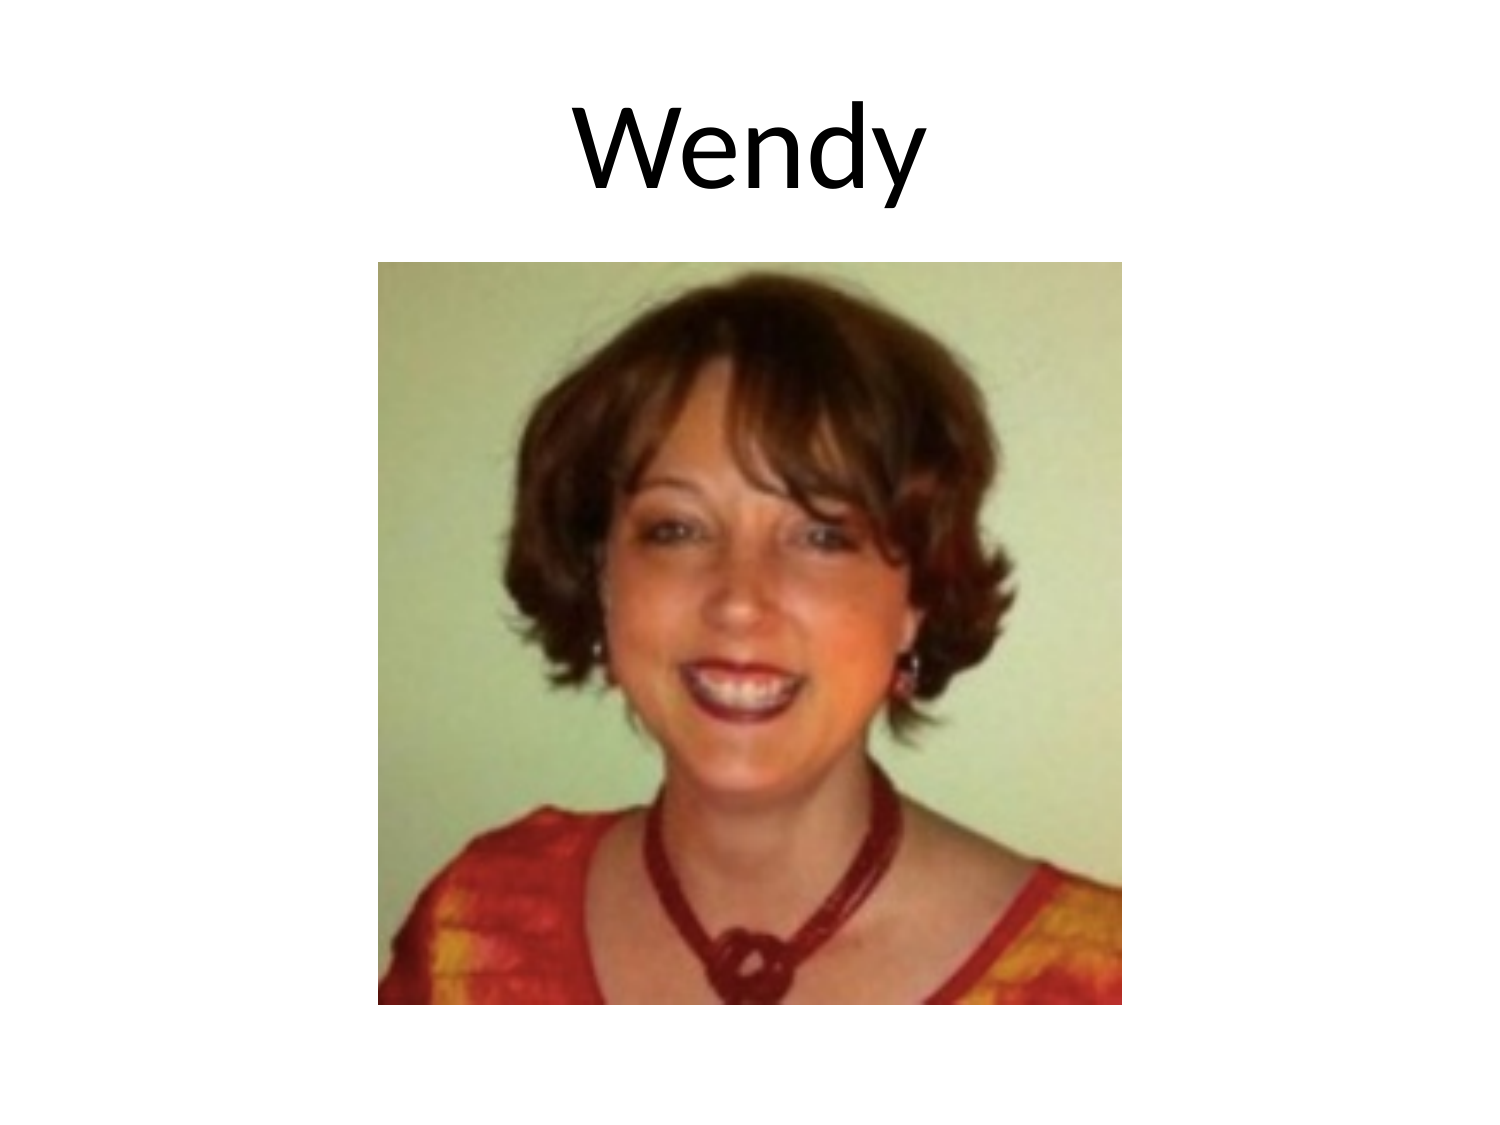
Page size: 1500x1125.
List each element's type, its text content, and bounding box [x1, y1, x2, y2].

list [74, 262, 1426, 1006]
title Wendy [75, 45, 1425, 233]
